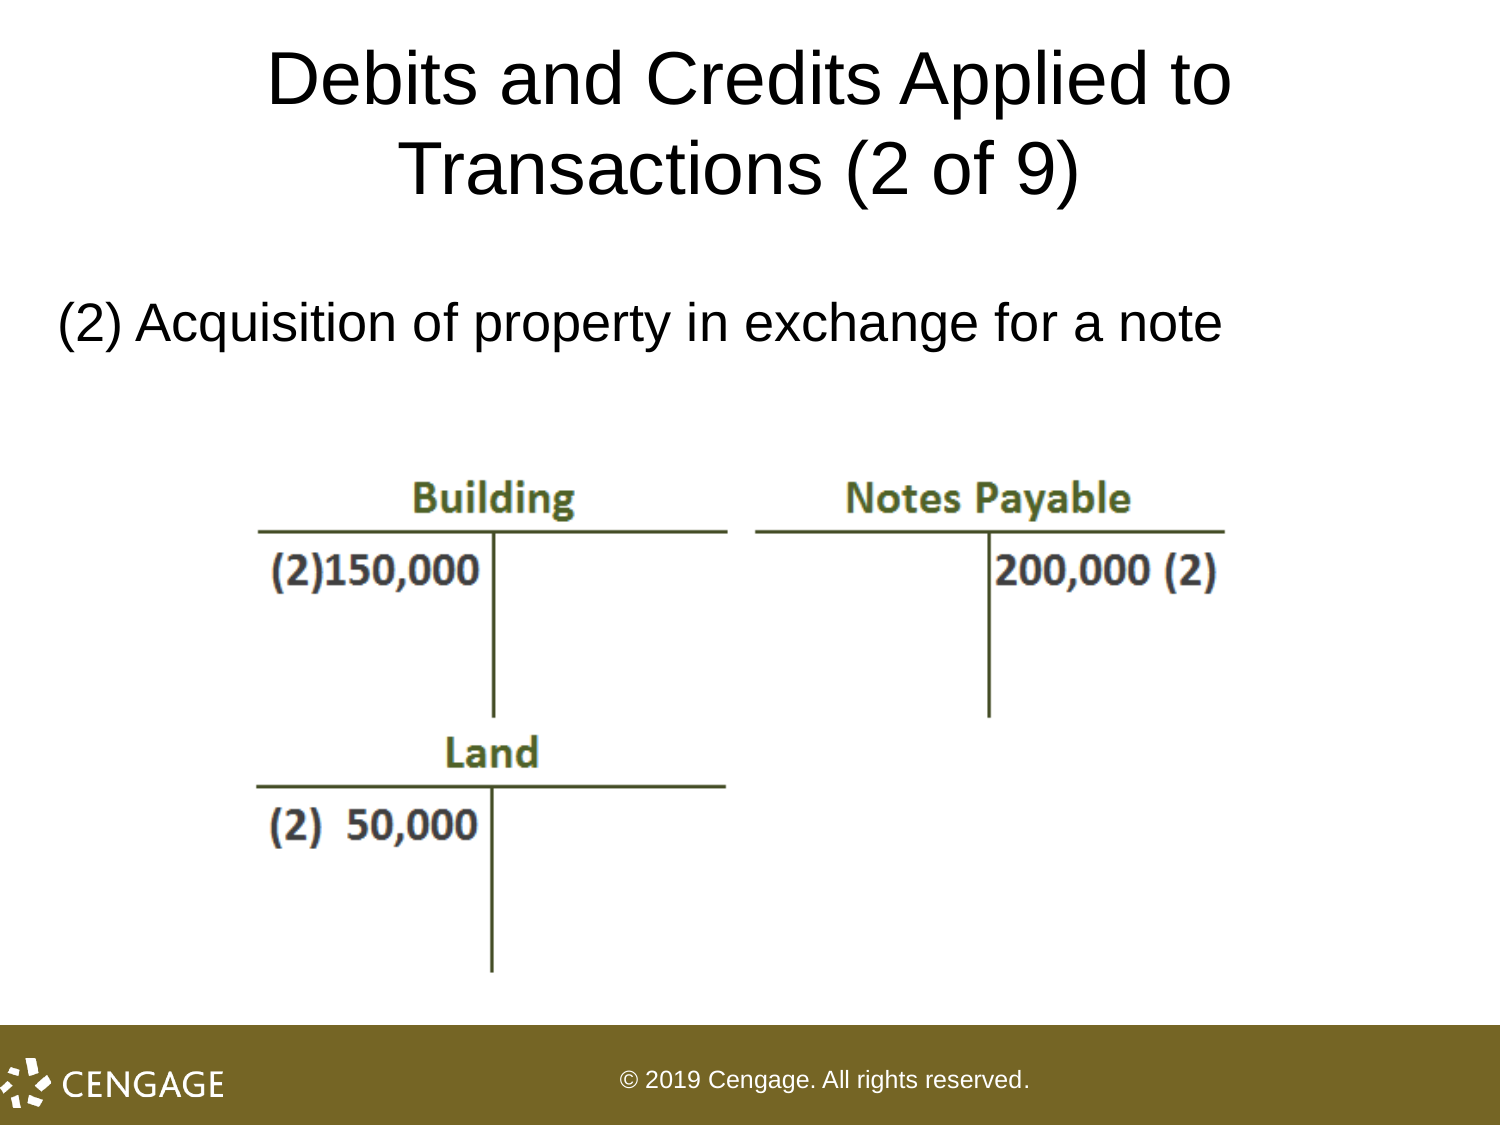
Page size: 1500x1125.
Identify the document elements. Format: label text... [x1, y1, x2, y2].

picture [248, 452, 1252, 985]
picture [0, 1058, 223, 1108]
title Debits and Credits Applied to Transactions (2 of 9) [91, 36, 1410, 202]
list (2) Acquisition of property in exchange for a note [42, 272, 1452, 379]
